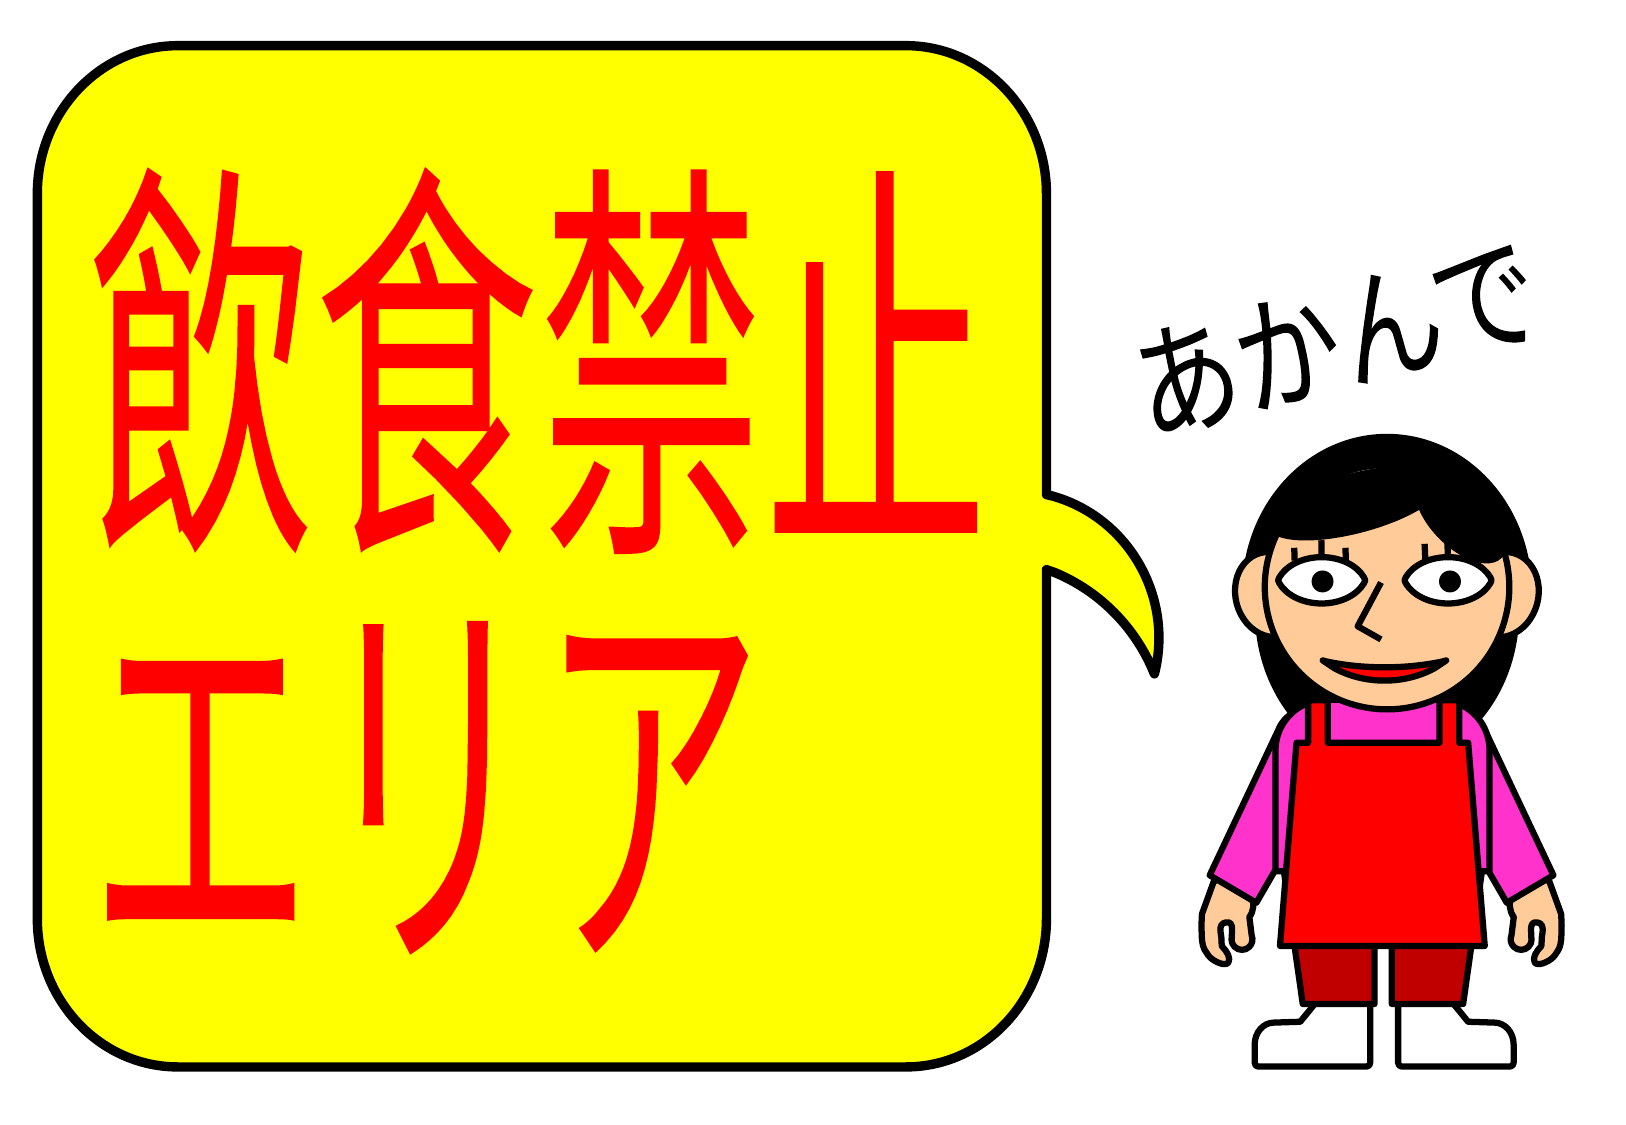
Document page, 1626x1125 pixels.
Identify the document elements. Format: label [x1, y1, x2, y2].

text_box [37, 45, 1159, 1067]
text_box [1187, 436, 1574, 1067]
